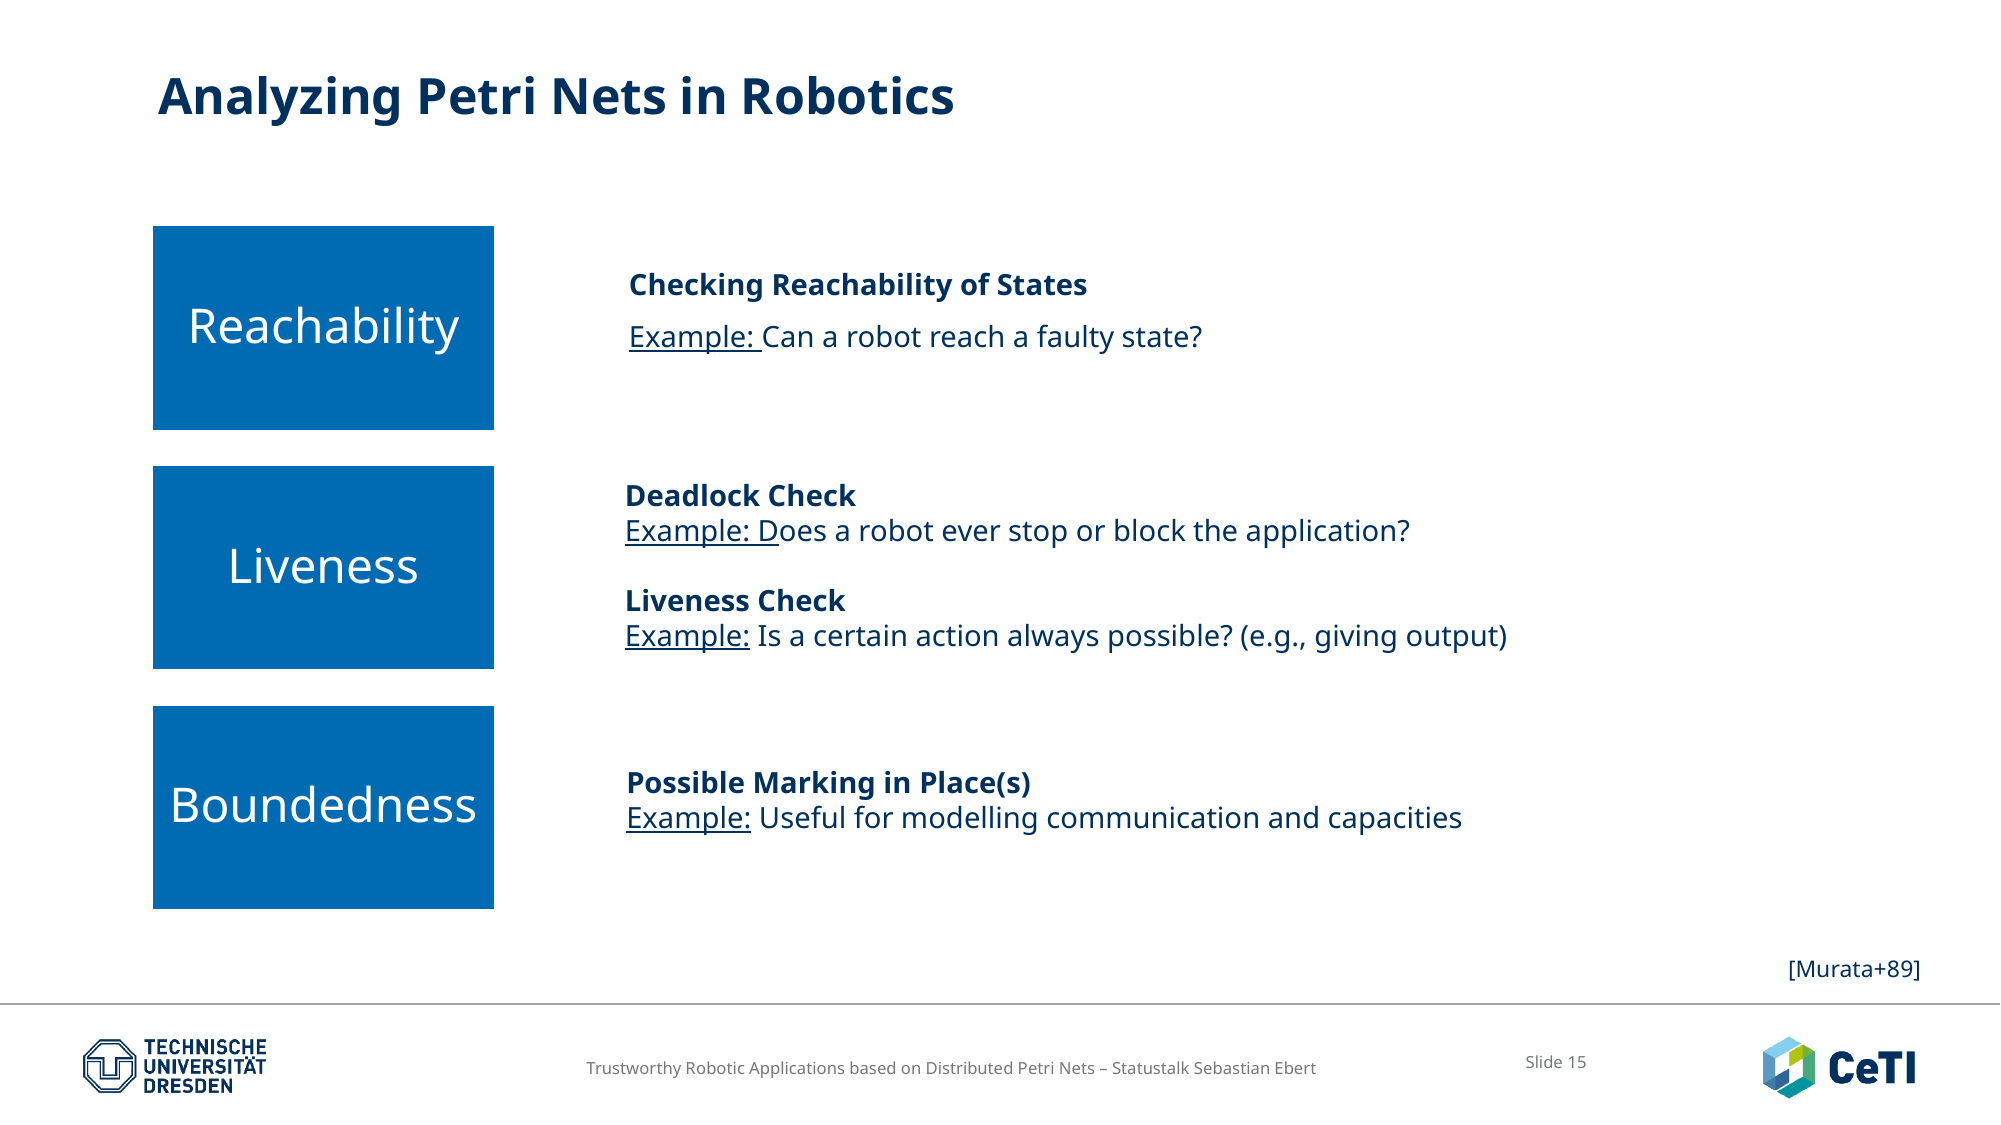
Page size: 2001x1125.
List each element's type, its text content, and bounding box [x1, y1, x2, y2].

text_box Checking Reachability of States Example: Can a robot reach a faulty state? [637, 263, 1856, 464]
text_box [Murata+89] [1773, 947, 1937, 990]
text_box Analyzing Petri Nets in Robotics [143, 56, 1880, 169]
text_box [10, 224, 637, 911]
picture [83, 1039, 266, 1093]
text_box Possible Marking in Place(s) Example: Useful for modelling communication and capacities [637, 757, 1478, 877]
picture [1762, 1036, 1977, 1101]
text_box Deadlock Check Example: Does a robot ever stop or block the application? Liveness Check Example: Is a certain action always possible? (e.g., giving output) [637, 469, 1523, 695]
